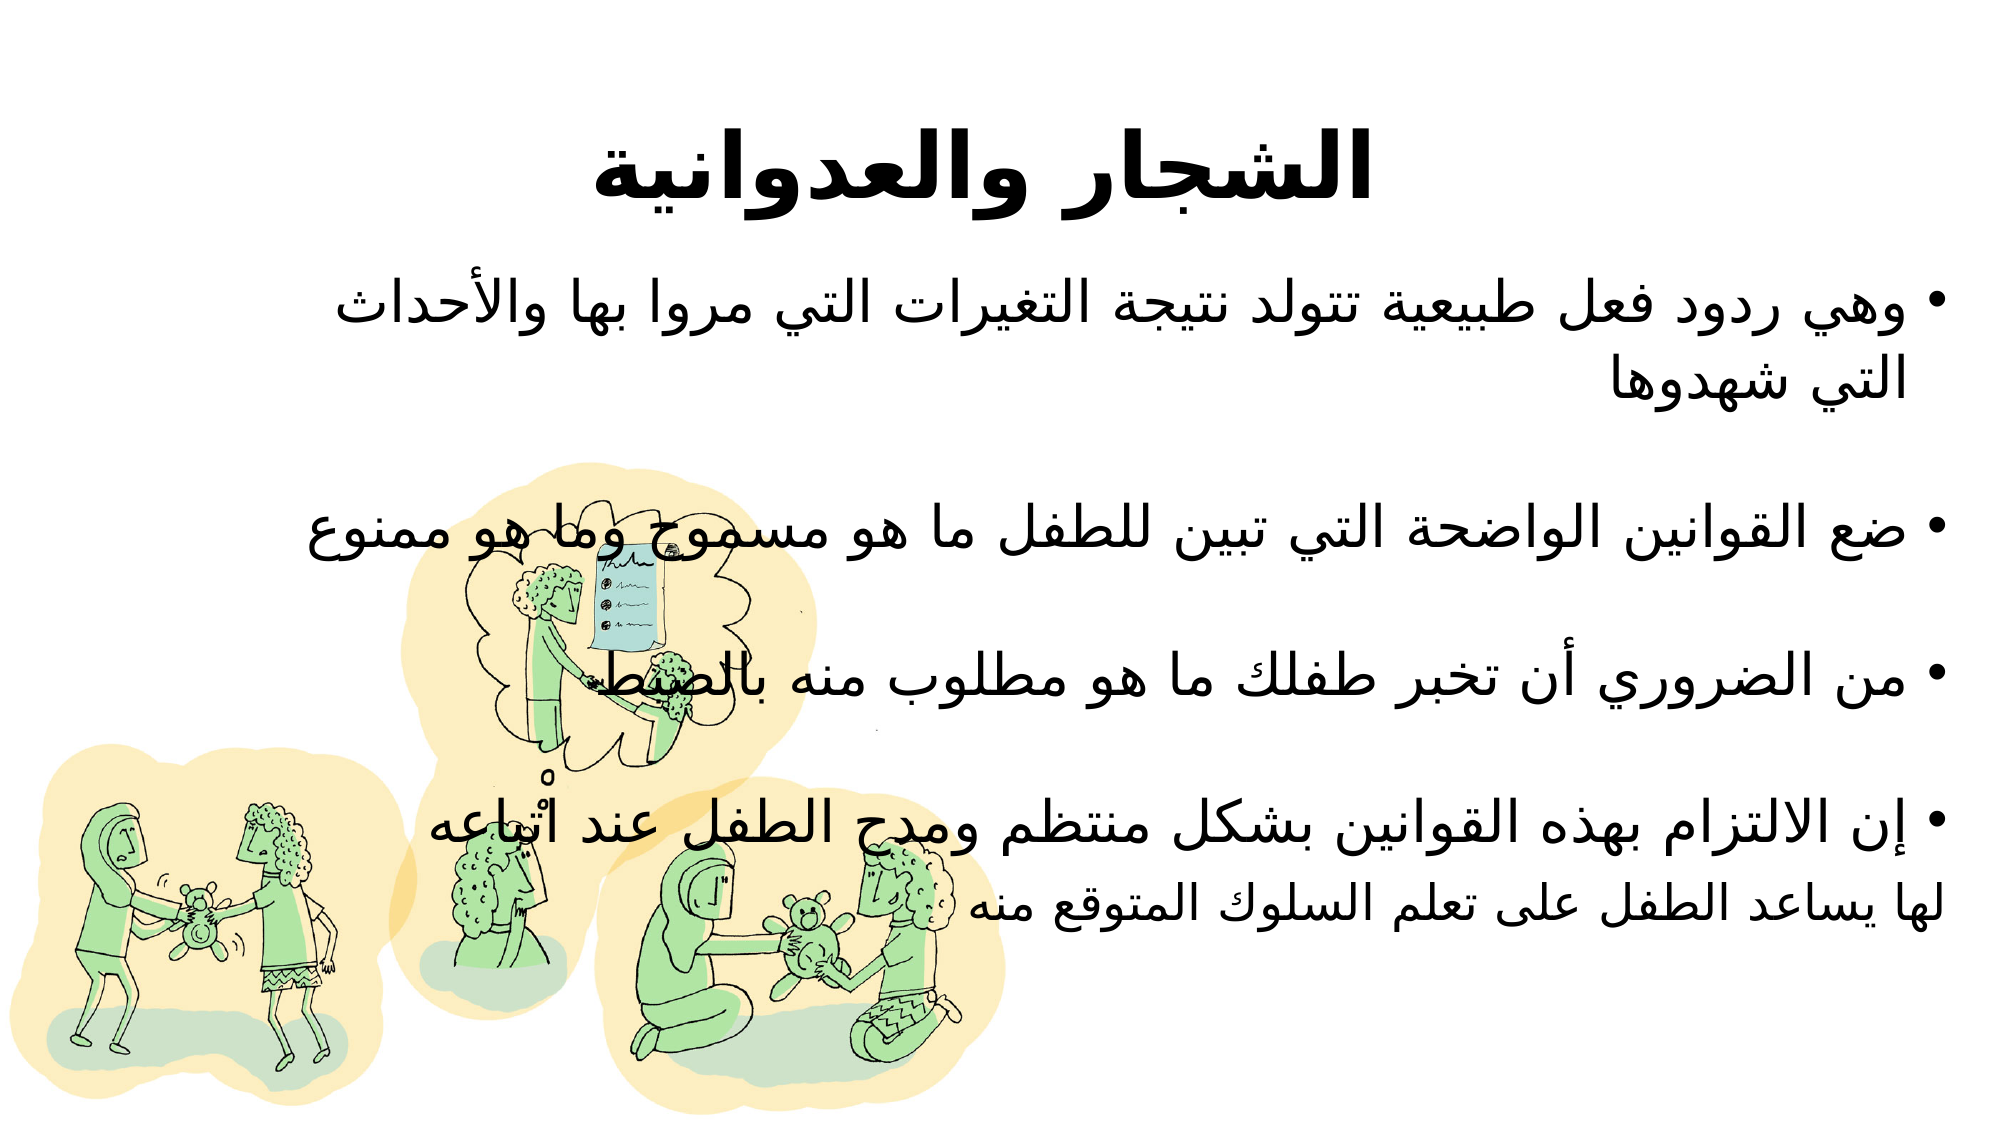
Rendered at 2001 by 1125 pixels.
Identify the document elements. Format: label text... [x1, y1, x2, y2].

title الشجار والعدوانية [137, 59, 1863, 278]
picture [0, 397, 1049, 1125]
list وهي ردود فعل طبيعية تتولد نتيجة التغيرات التي مروا بها والأحداث التي شهدوها ضع القوانين الواضحة التي تبين للطفل ما هو مسموح وما هو ممنوع من الضروري أن تخبر طفلك ما هو مطلوب منه بالضبط إن الالتزام بهذه القوانين بشكل منتظم ومدح الطفل عند اتباعه لها يساعد الطفل على تعلم السلوك المتوقع منه [237, 249, 1963, 964]
